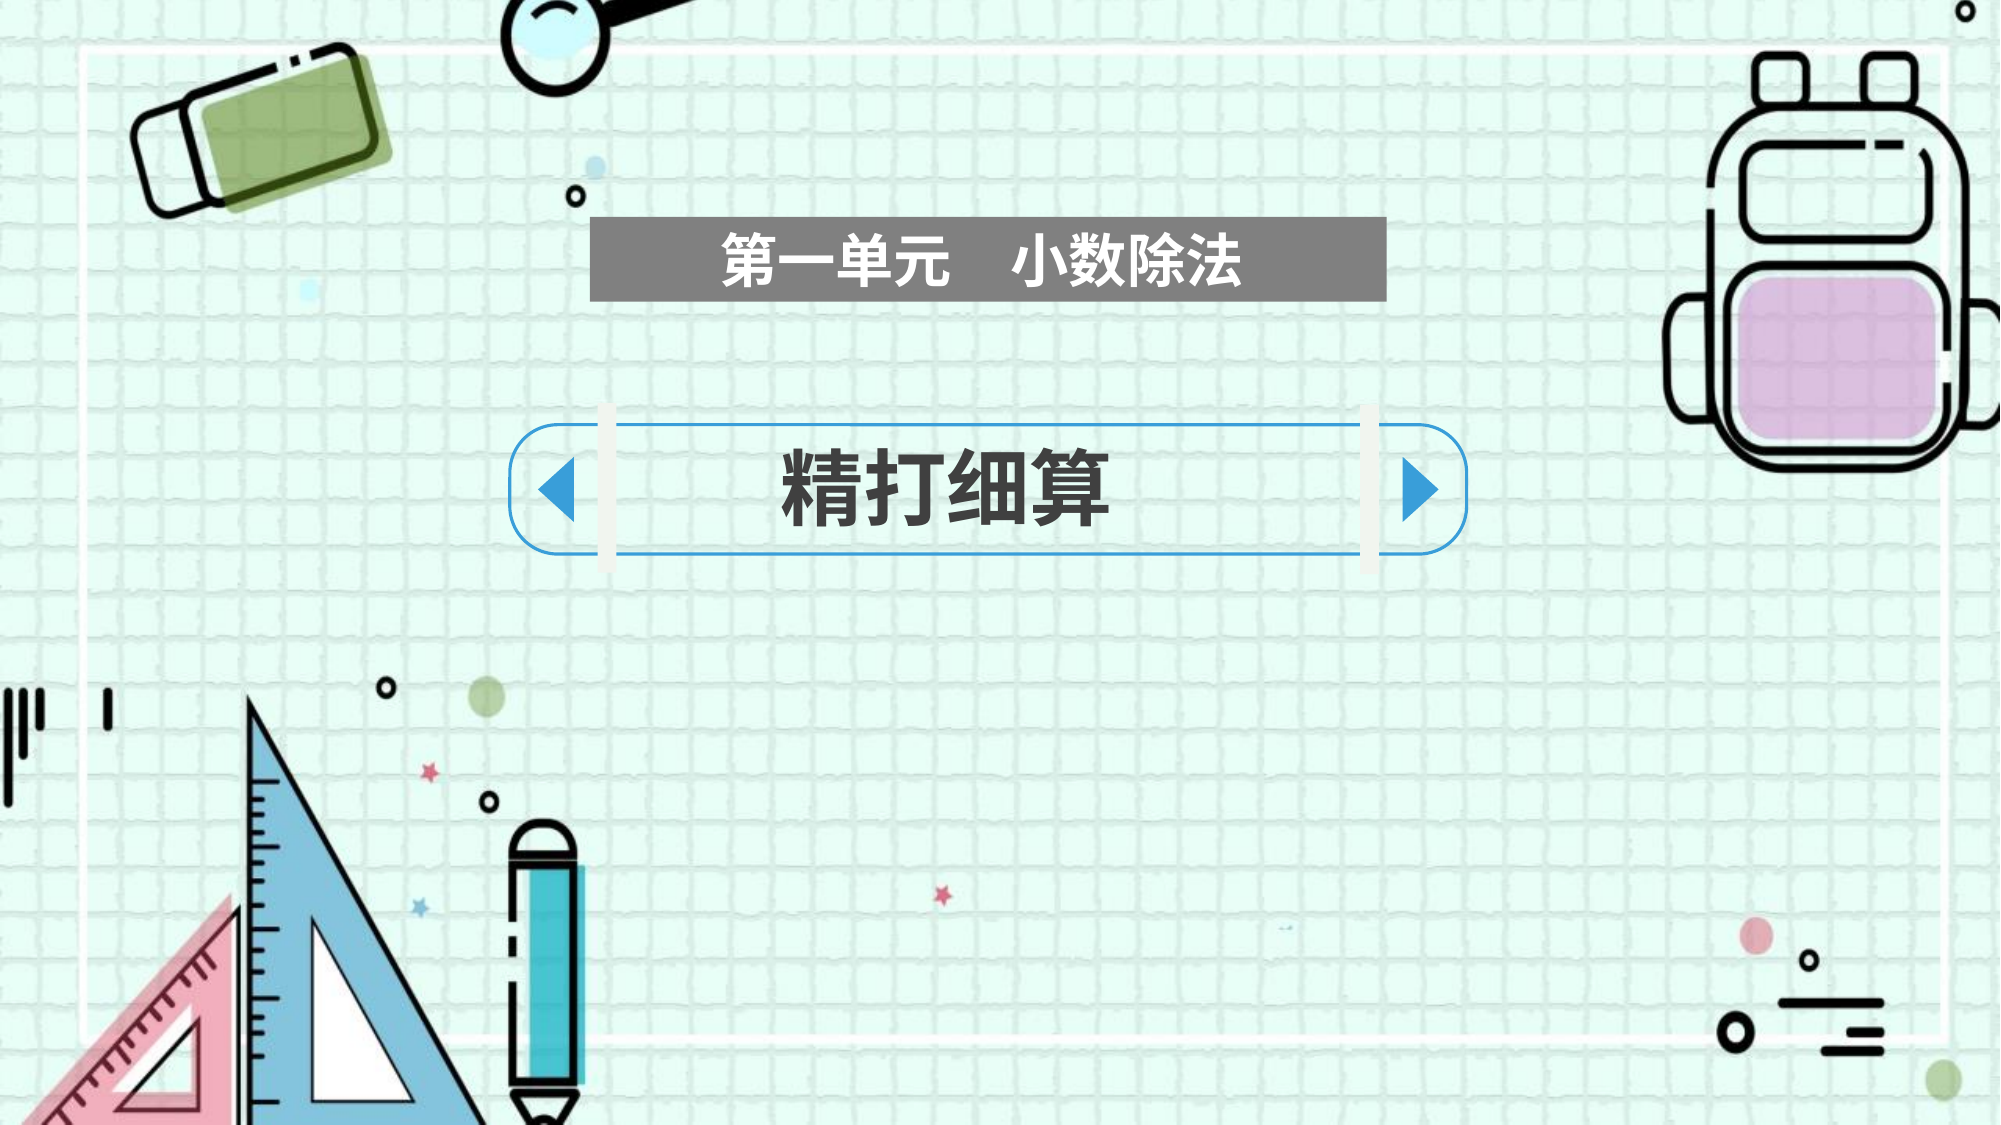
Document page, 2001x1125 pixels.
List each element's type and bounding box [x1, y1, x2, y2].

picture [0, 0, 2000, 1125]
text_box [509, 402, 1467, 575]
